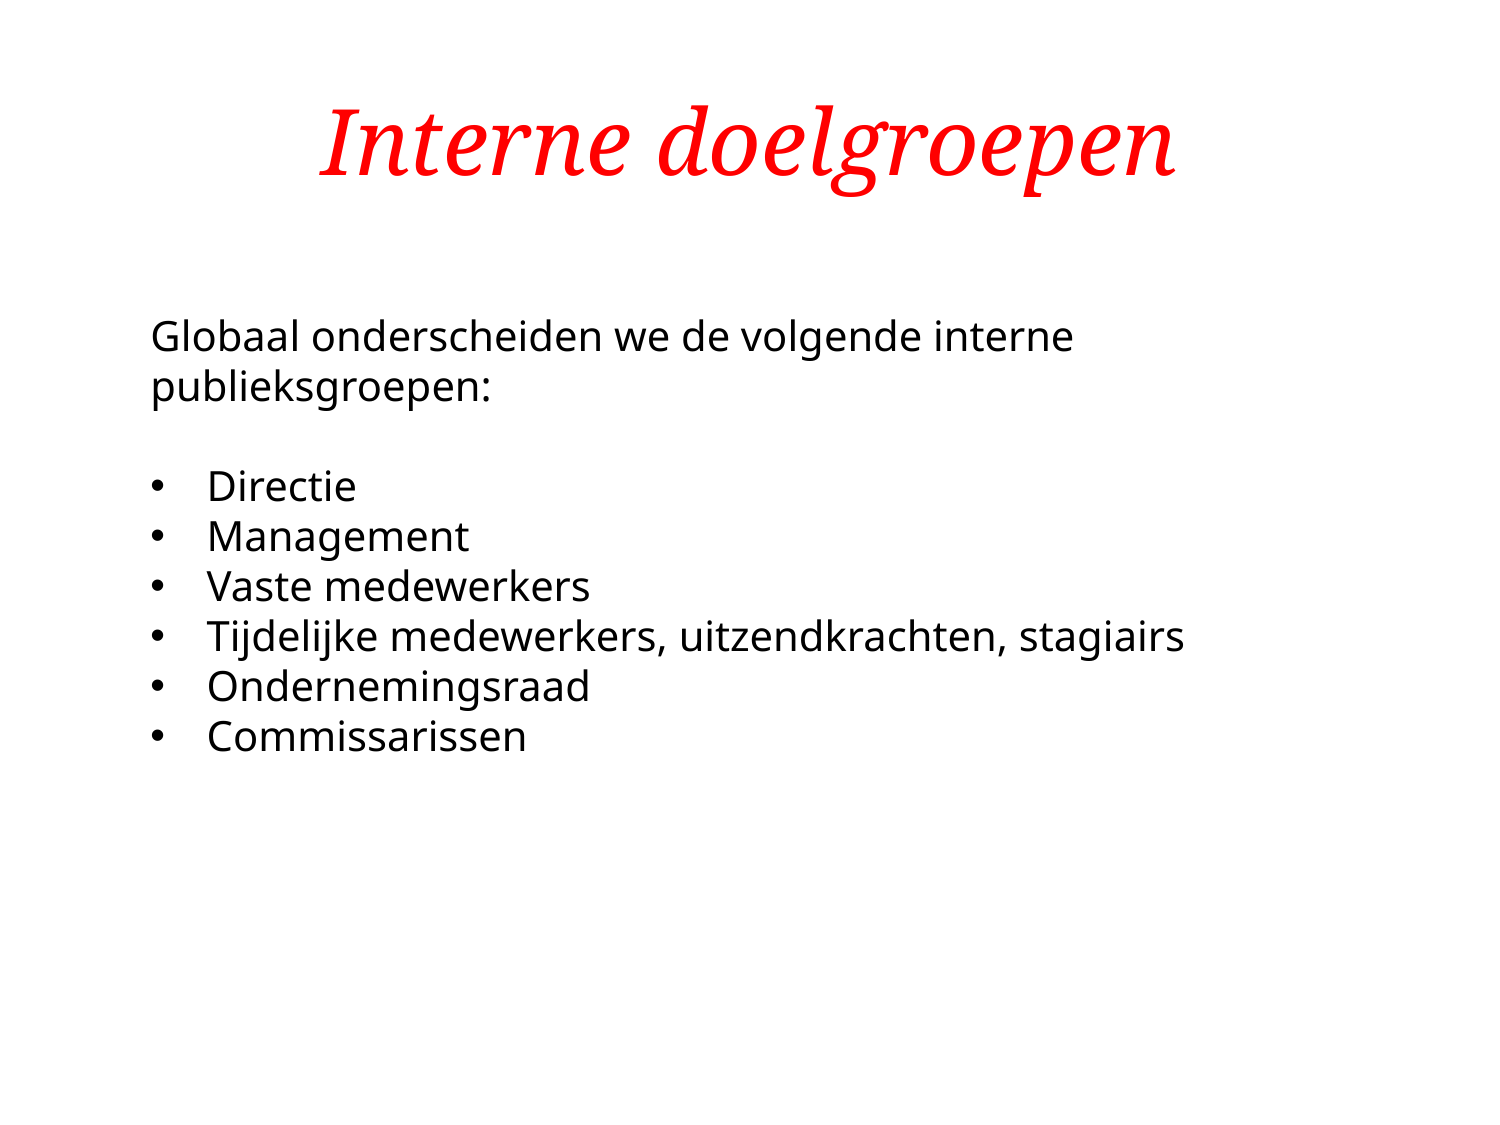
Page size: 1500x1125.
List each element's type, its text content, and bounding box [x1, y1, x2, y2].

title Interne doelgroepen [75, 45, 1425, 233]
text_box Globaal onderscheiden we de volgende interne publieksgroepen: Directie Management Vaste medewerkers Tijdelijke medewerkers, uitzendkrachten, stagiairs Ondernemingsraad Commissarissen [135, 302, 1424, 768]
